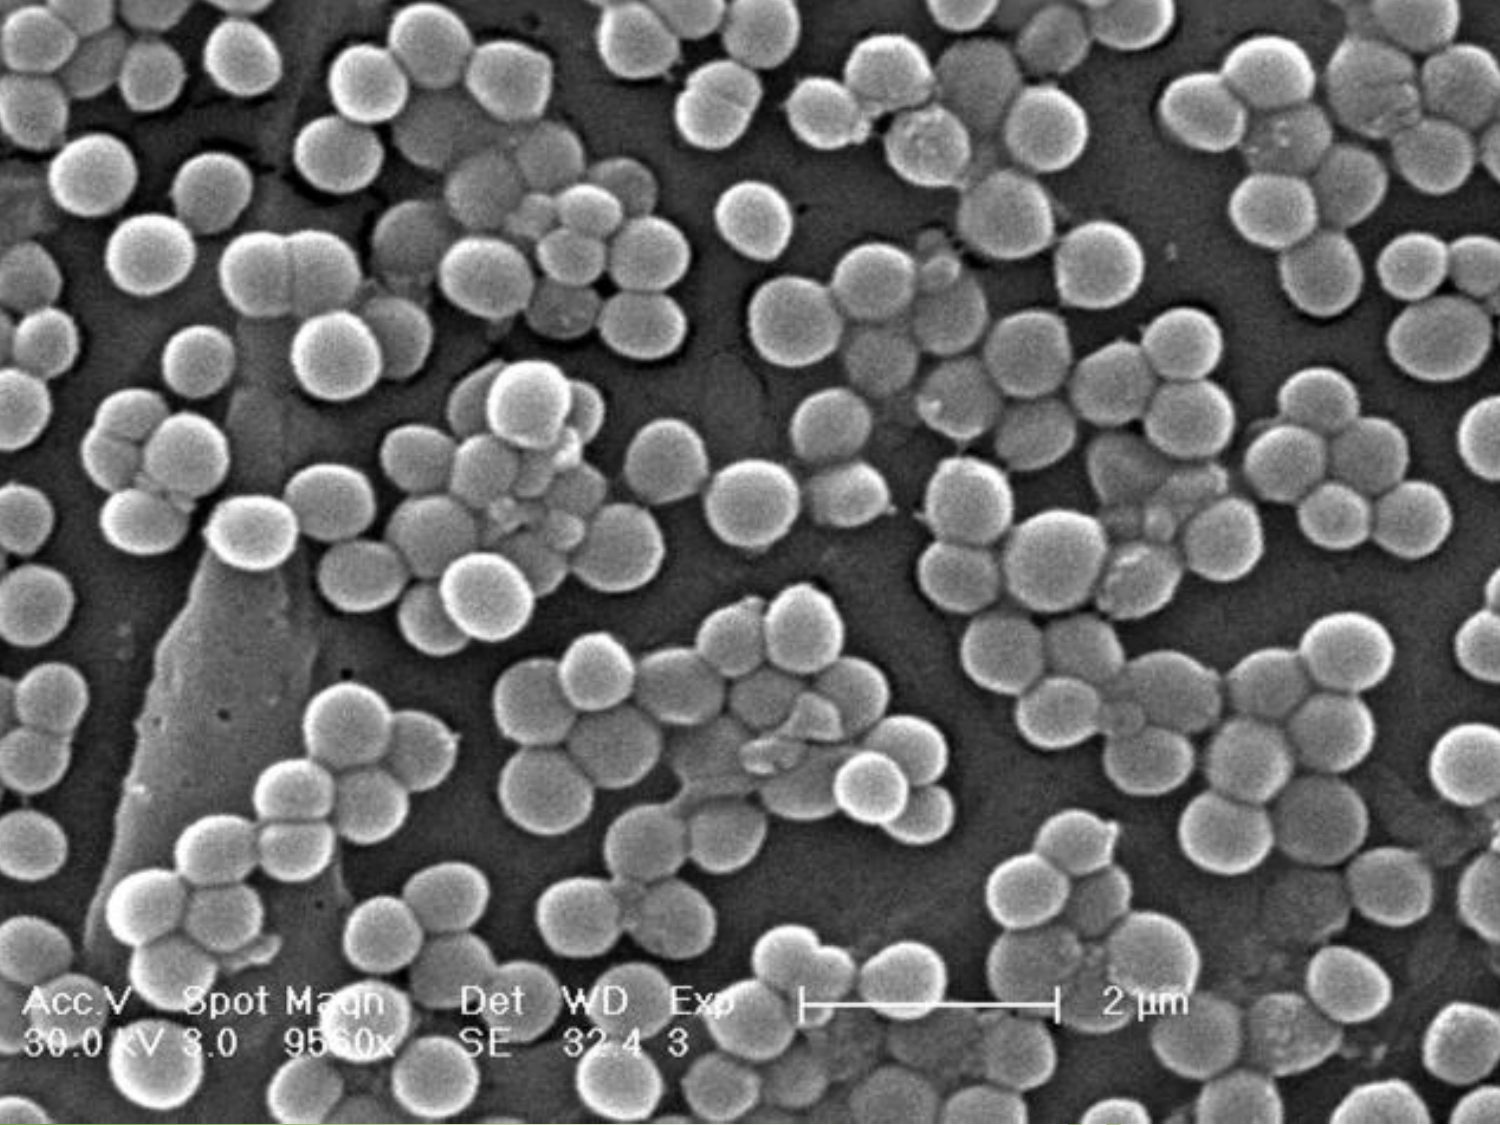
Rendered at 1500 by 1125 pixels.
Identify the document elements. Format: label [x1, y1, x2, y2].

list [0, 0, 1500, 1124]
